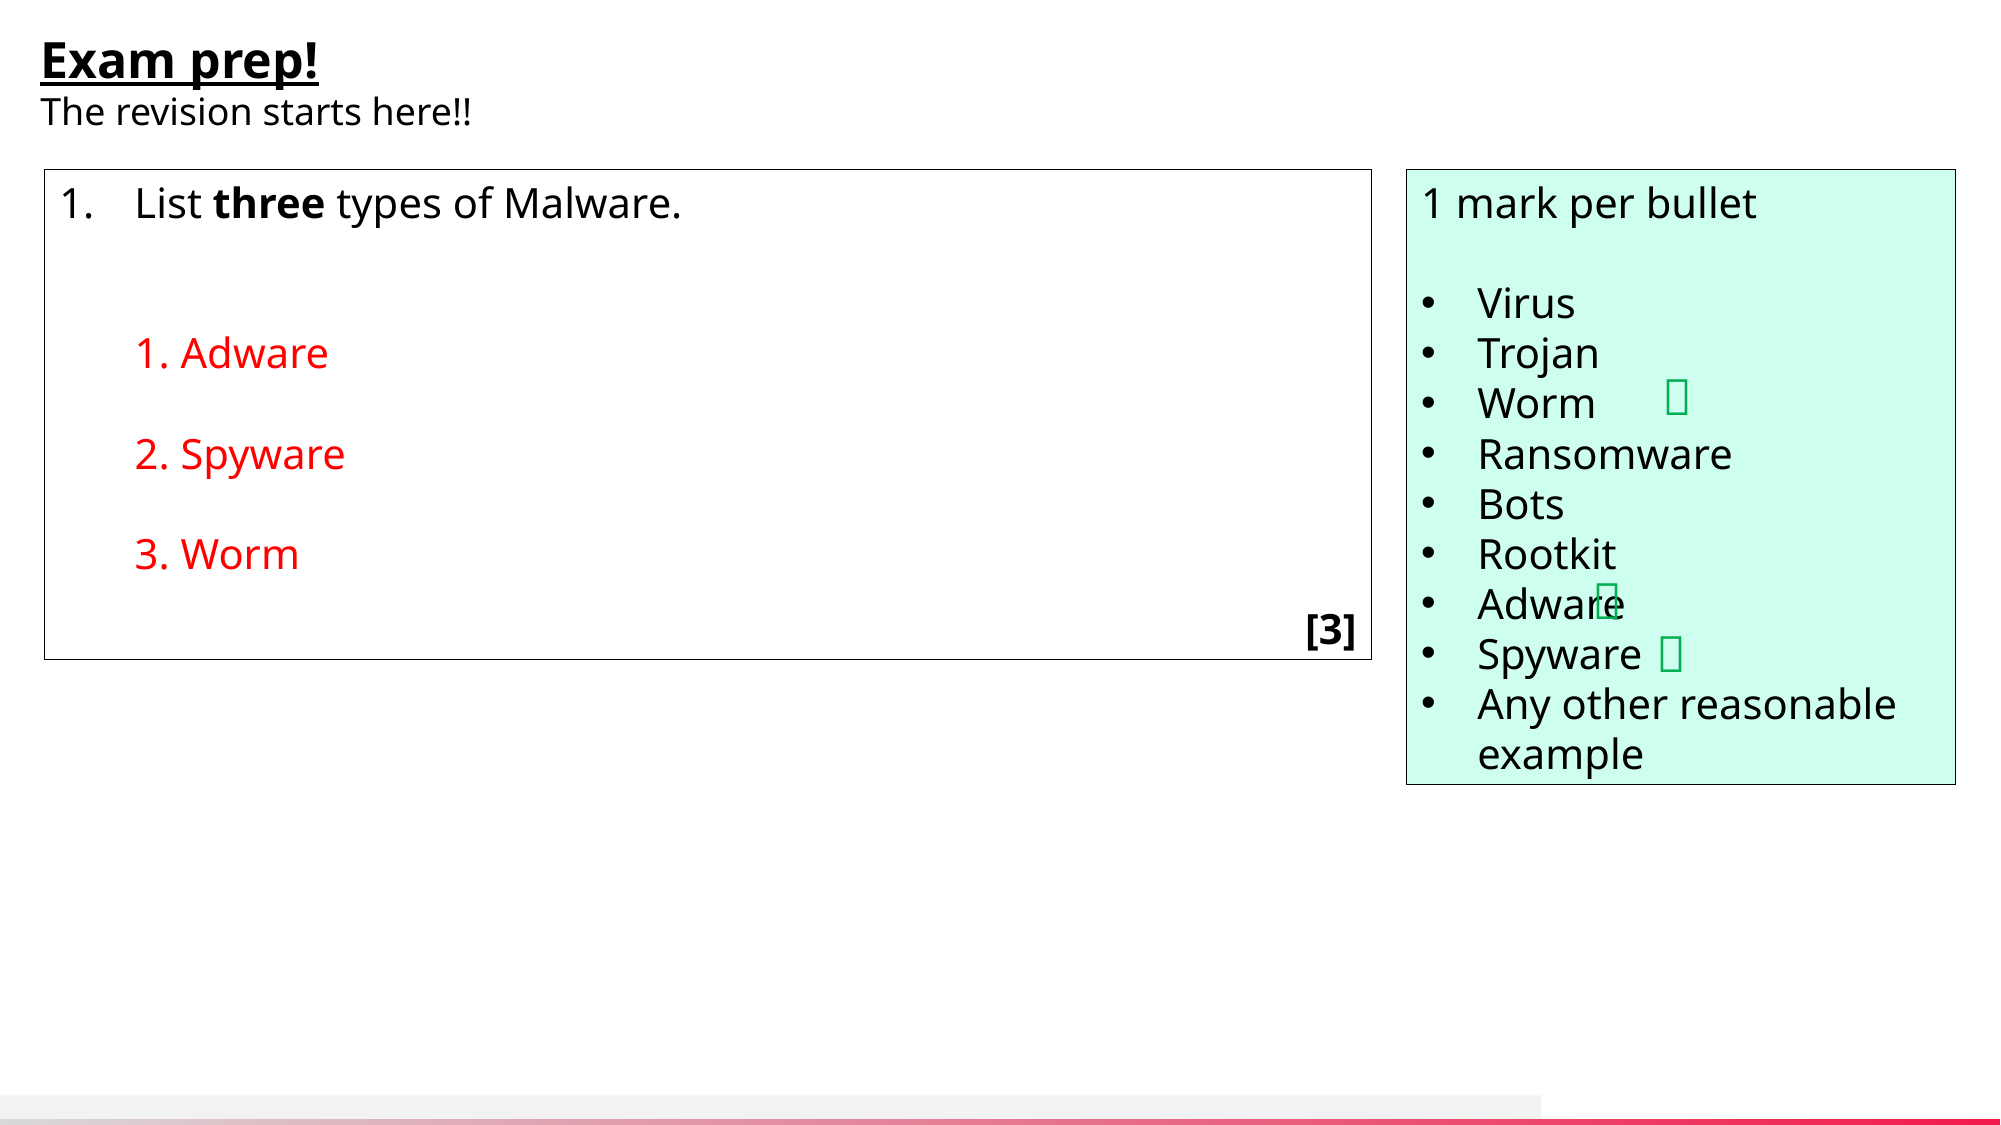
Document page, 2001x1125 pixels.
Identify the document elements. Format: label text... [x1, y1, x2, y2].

text_box 1 mark per bullet Virus Trojan Worm Ransomware Bots Rootkit Adware Spyware Any other reasonable example [1406, 169, 1956, 785]
text_box  [1642, 615, 1701, 690]
text_box  [1647, 358, 1707, 433]
text_box  [1577, 562, 1637, 638]
text_box Exam prep! The revision starts here!! [25, 21, 1095, 141]
text_box List three types of Malware. 1. Adware 2. Spyware 3. Worm [3] [44, 169, 1372, 660]
